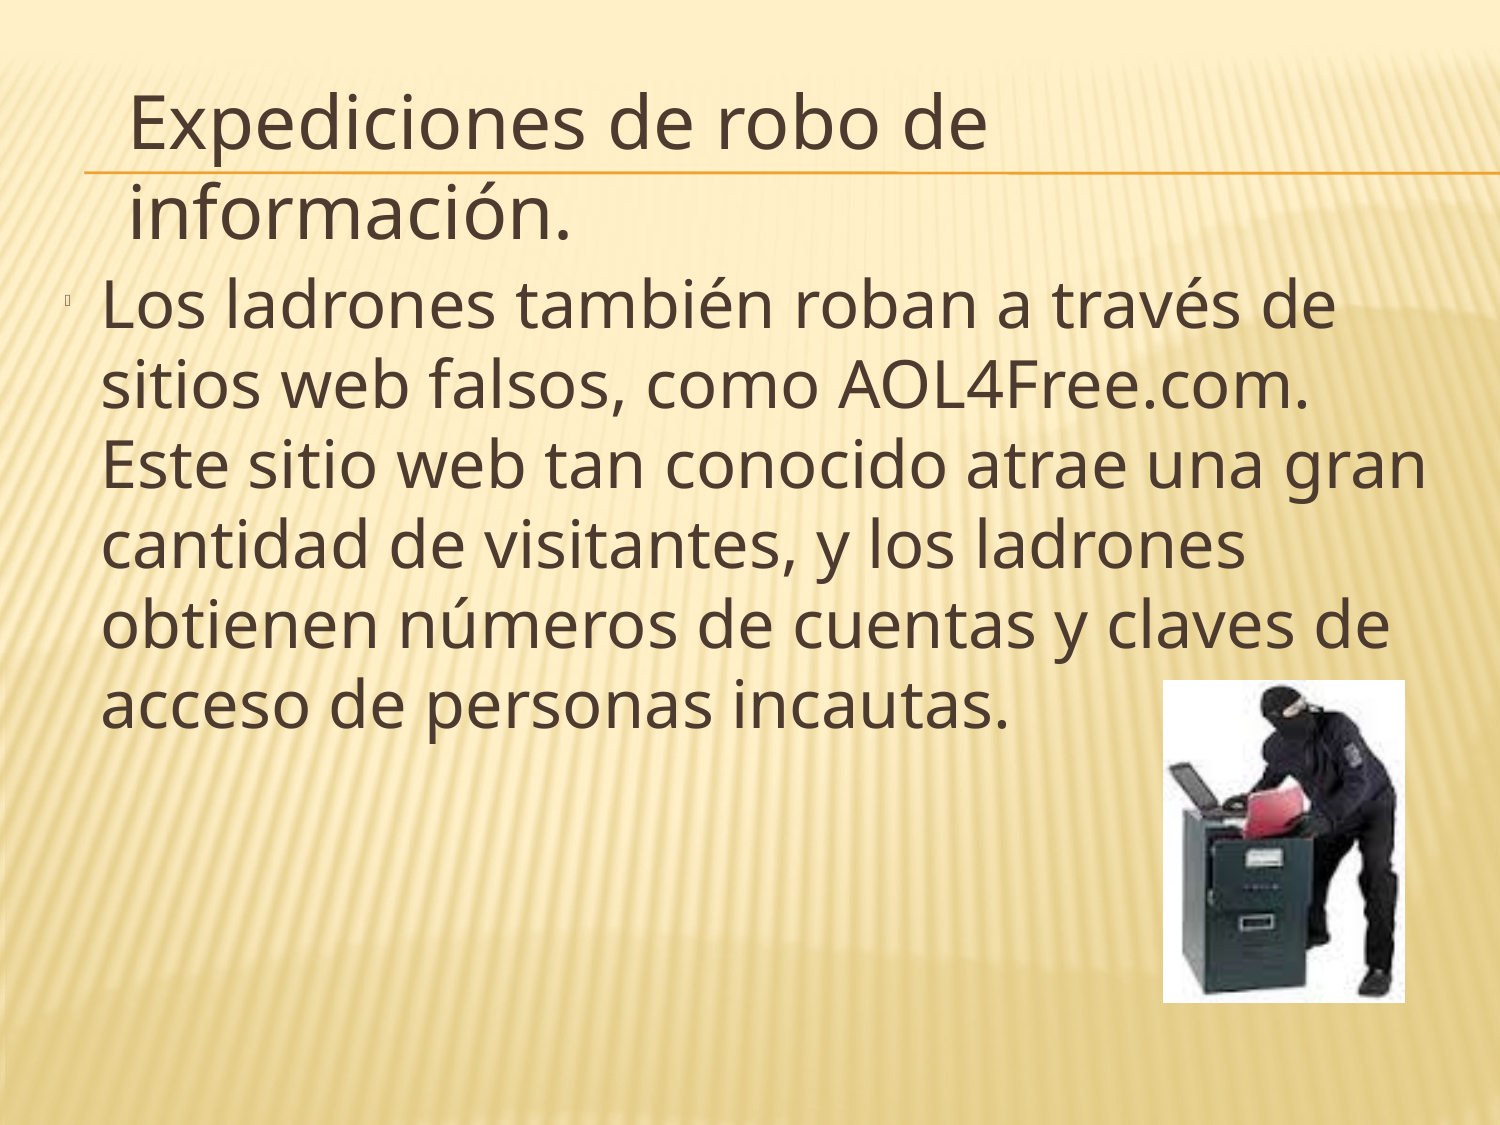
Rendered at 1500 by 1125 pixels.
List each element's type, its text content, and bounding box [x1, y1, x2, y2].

text_box Expediciones de robo de información. [112, 78, 1385, 251]
text_box Los ladrones también roban a través de sitios web falsos, como AOL4Free.com. Este sitio web tan conocido atrae una gran cantidad de visitantes, y los ladrones obtienen números de cuentas y claves de acceso de personas incautas. [49, 254, 1475, 998]
picture [0, 0, 1500, 1125]
